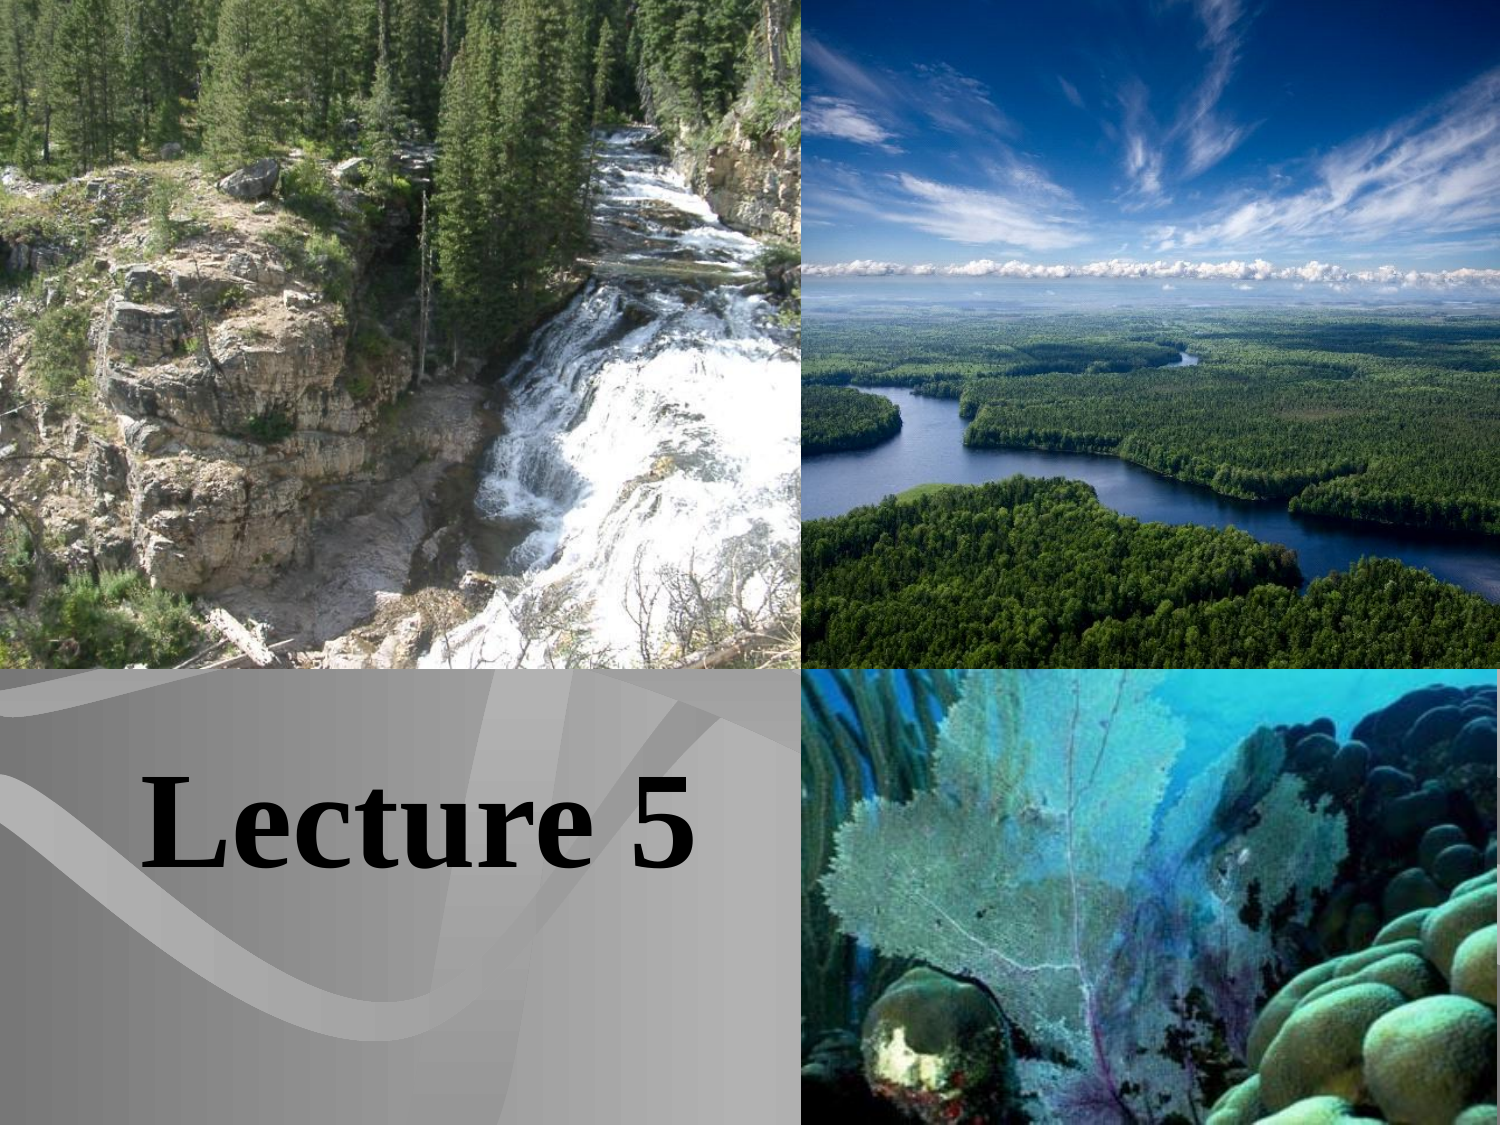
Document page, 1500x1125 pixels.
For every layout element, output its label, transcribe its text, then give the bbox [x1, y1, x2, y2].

title Lecture 5 [37, 692, 796, 934]
picture [0, 0, 1500, 1125]
